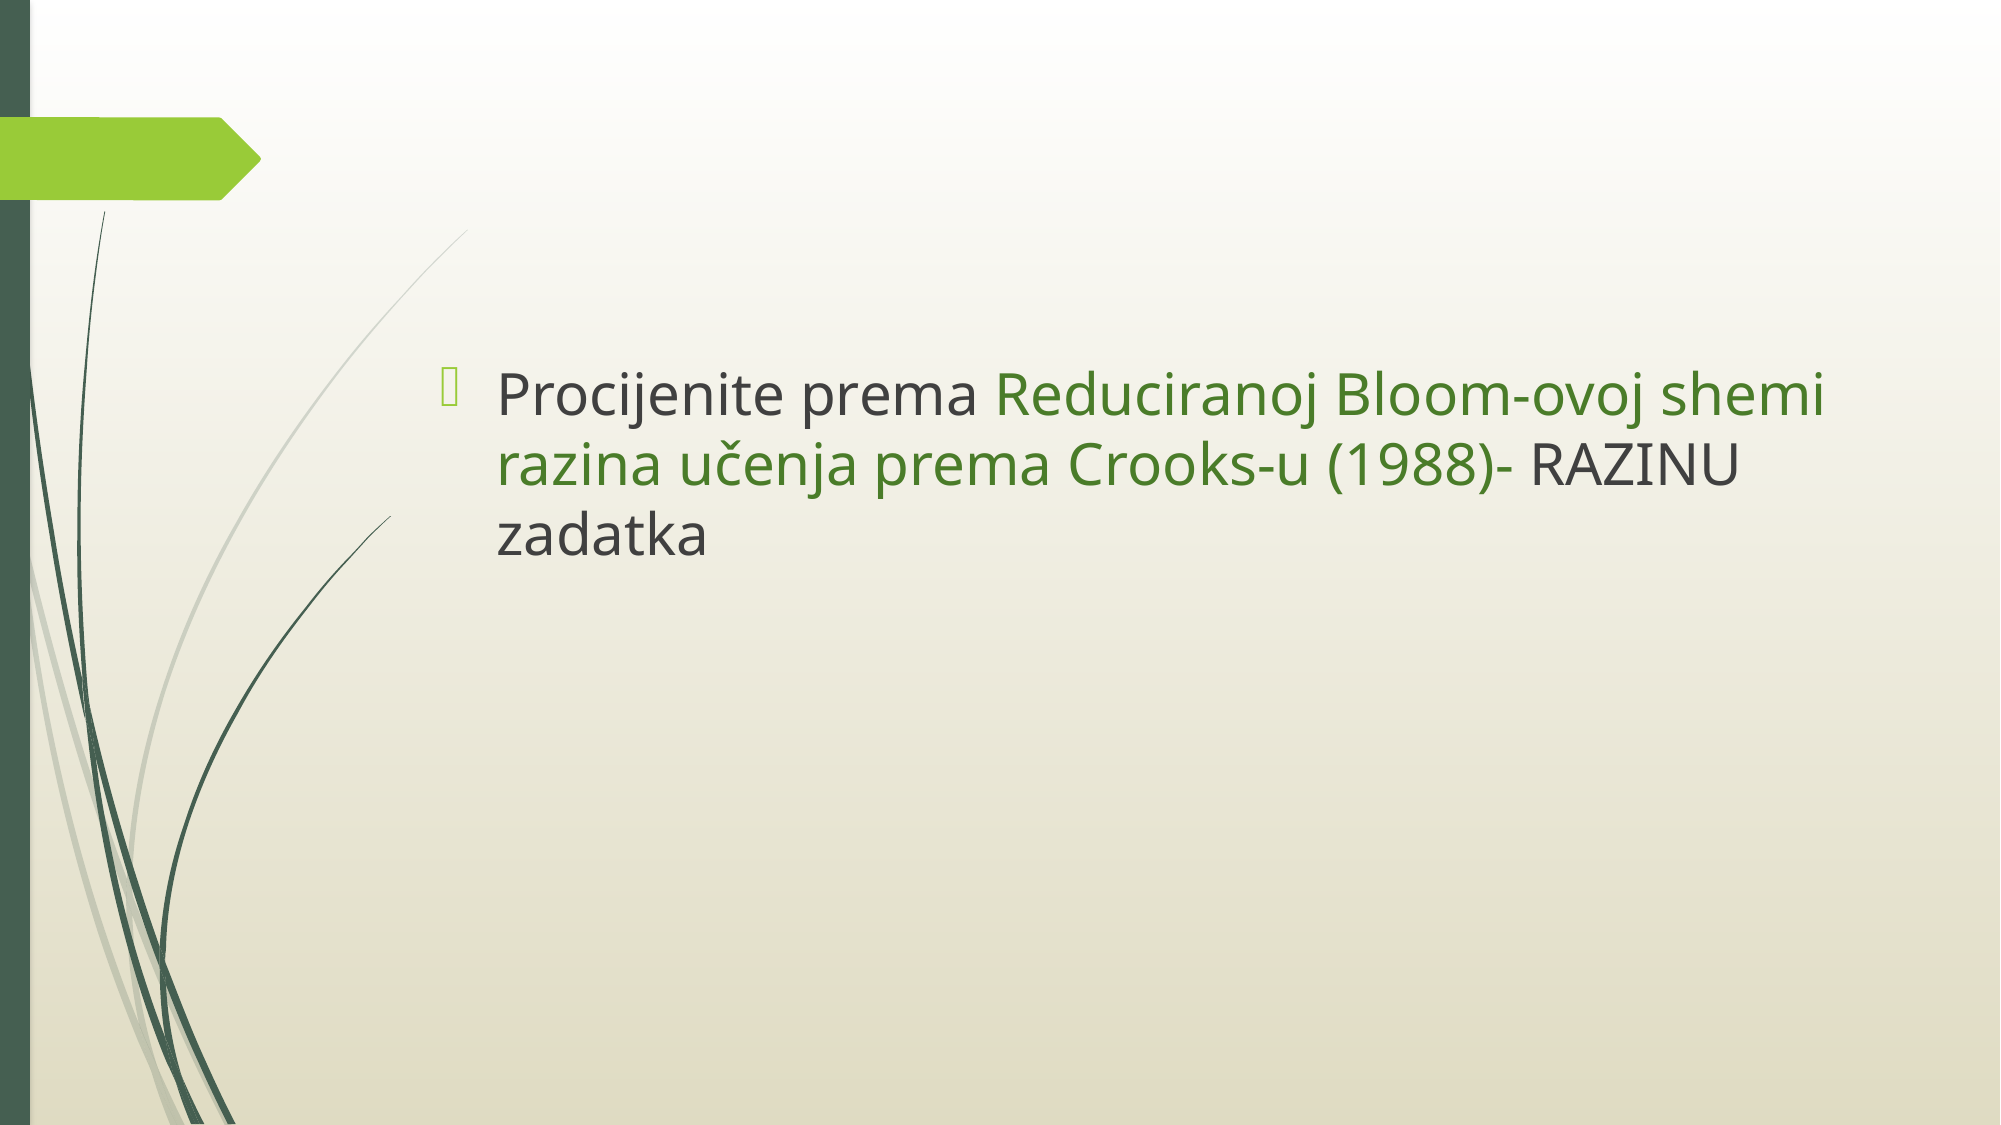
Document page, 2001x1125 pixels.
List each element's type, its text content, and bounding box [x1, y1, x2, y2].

list Procijenite prema Reduciranoj Bloom-ovoj shemi razina učenja prema Crooks-u (1988)- RAZINU zadatka [424, 350, 1888, 970]
